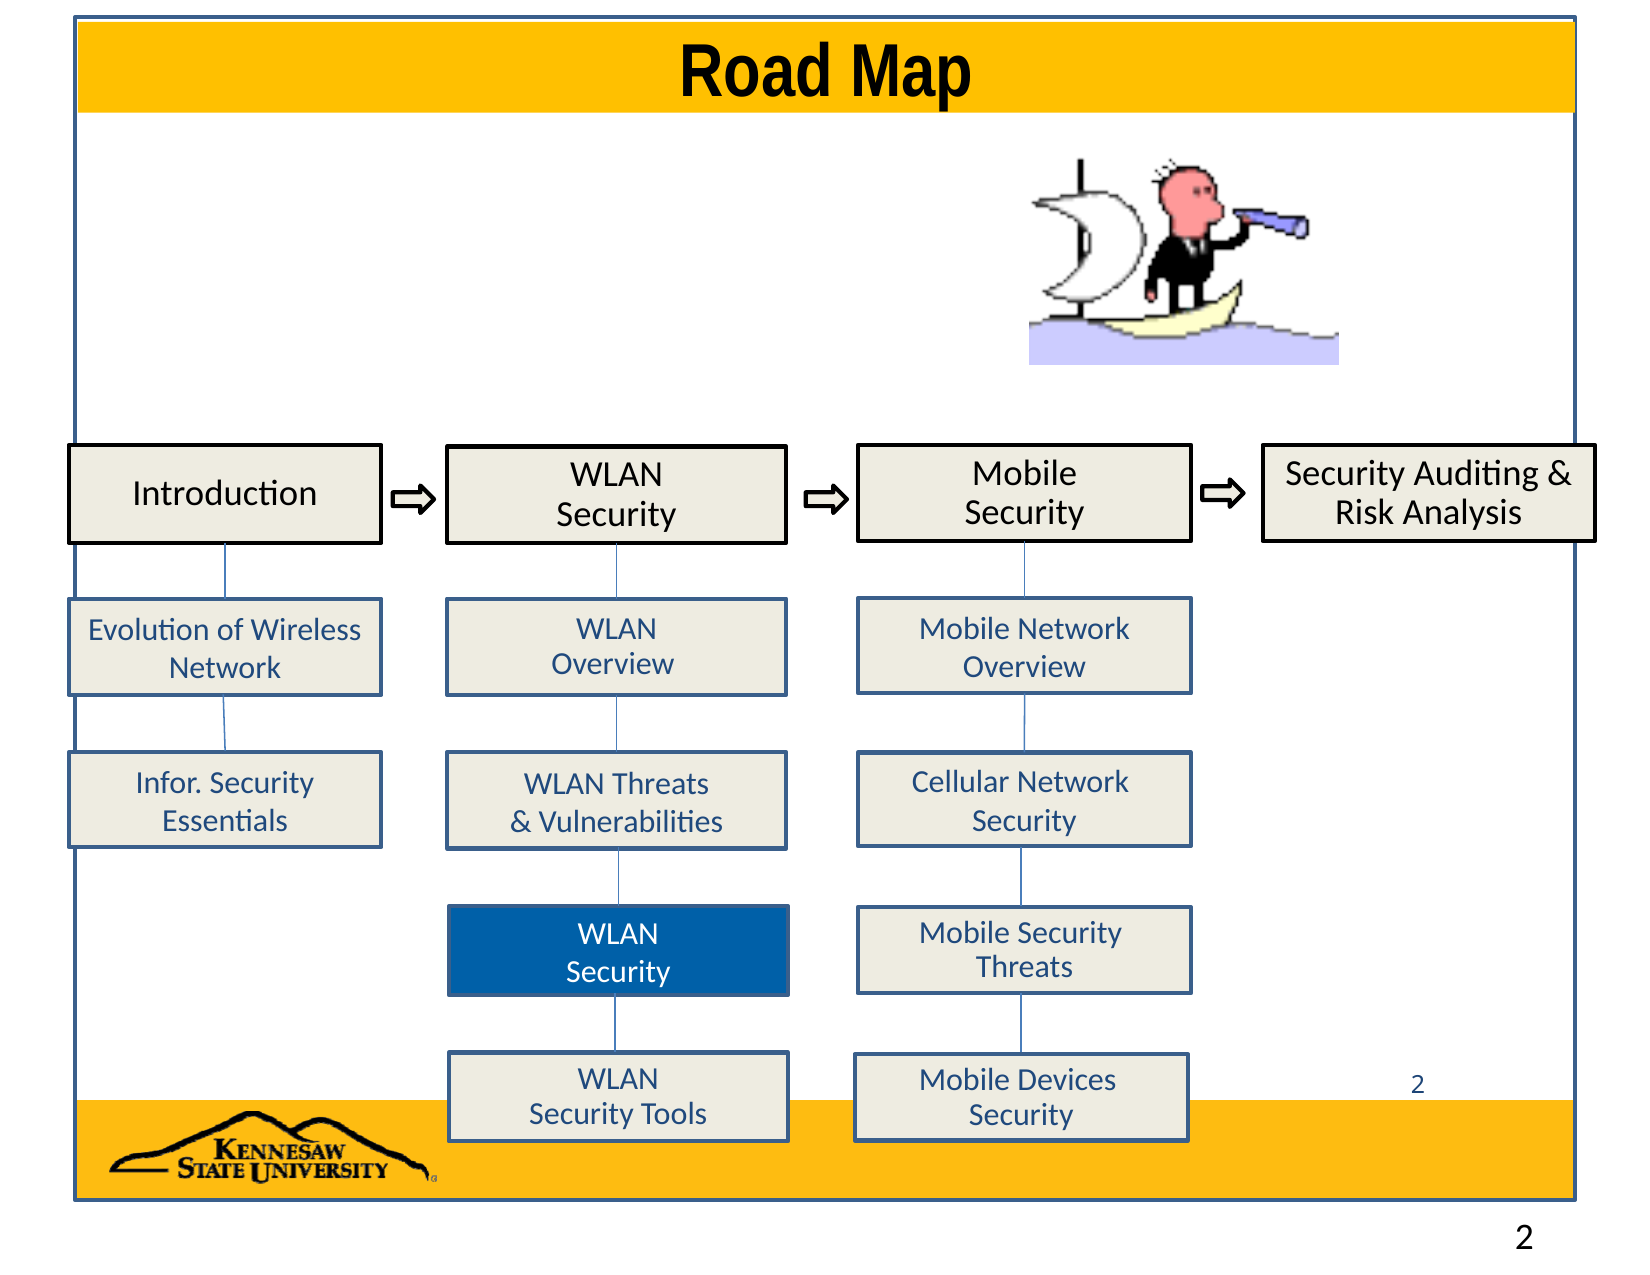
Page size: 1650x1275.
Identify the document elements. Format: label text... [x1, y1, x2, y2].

slide_number 2 [1299, 1042, 1425, 1103]
text_box [1200, 477, 1246, 509]
picture [1028, 142, 1339, 365]
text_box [222, 694, 226, 751]
text_box Cellular Network Security [856, 750, 1193, 848]
text_box WLAN Security [447, 904, 790, 997]
text_box WLAN Threats & Vulnerabilities [445, 750, 788, 851]
text_box WLAN Security [445, 444, 788, 545]
text_box [803, 483, 850, 515]
text_box Security Auditing & Risk Analysis [1261, 443, 1597, 543]
text_box Infor. Security Essentials [67, 750, 383, 849]
text_box Mobile Devices Security [853, 1052, 1190, 1143]
text_box WLAN Overview [445, 597, 788, 697]
text_box Mobile Network Overview [856, 596, 1193, 695]
text_box Introduction [67, 443, 383, 545]
text_box Evolution of Wireless Network [67, 597, 383, 697]
title Road Map [77, 21, 1575, 113]
text_box Mobile Security Threats [856, 905, 1193, 995]
text_box WLAN Security Tools [447, 1050, 790, 1143]
text_box [390, 483, 437, 515]
picture [108, 1111, 437, 1184]
text_box Mobile Security [856, 443, 1193, 543]
